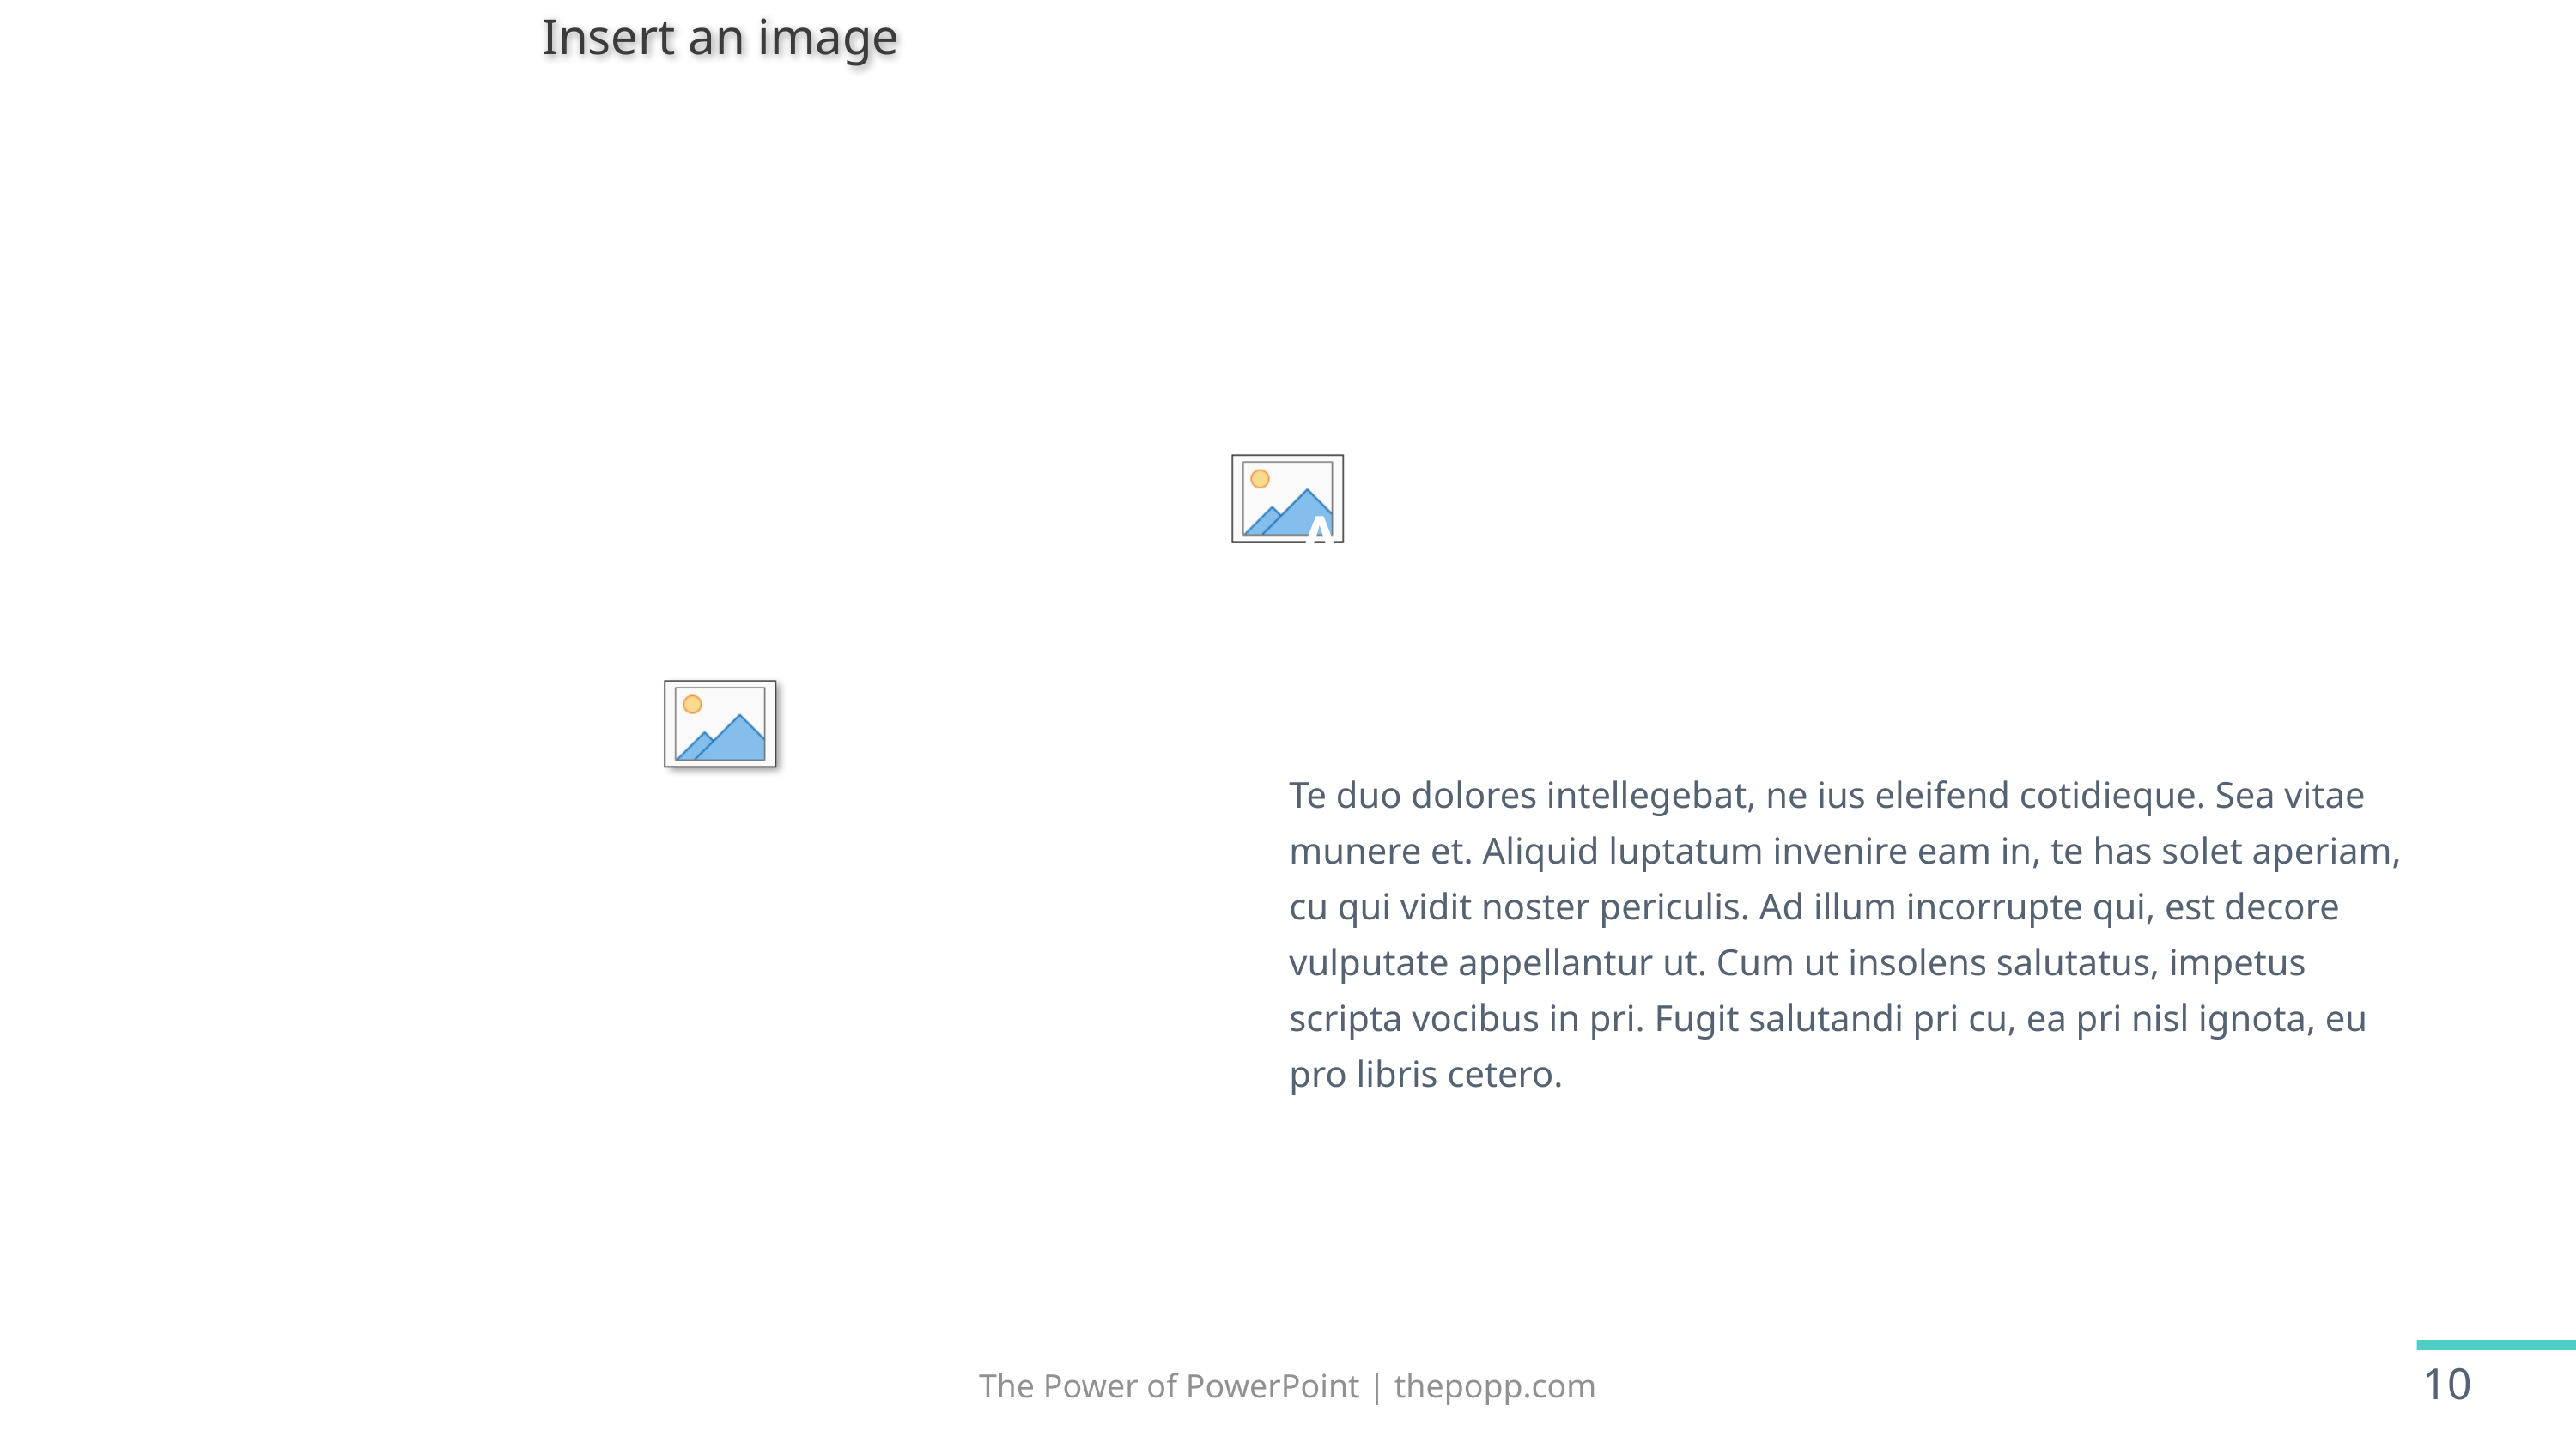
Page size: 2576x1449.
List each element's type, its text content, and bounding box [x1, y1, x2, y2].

slide_number 10 [2409, 1351, 2576, 1421]
picture [0, 0, 2576, 1449]
list Te duo dolores intellegebat, ne ius eleifend cotidieque. Sea vitae munere et. Aliquid luptatum invenire eam in, te has solet aperiam, cu qui vidit noster periculis. Ad illum incorrupte qui, est decore vulputate appellantur ut. Cum ut insolens salutatus, impetus scripta vocibus in pri. Fugit salutandi pri cu, ea pri nisl ignota, eu pro libris cetero. [1276, 998, 2427, 1159]
footer The Power of PowerPoint | thepopp.com [1249, 1349, 1723, 1427]
